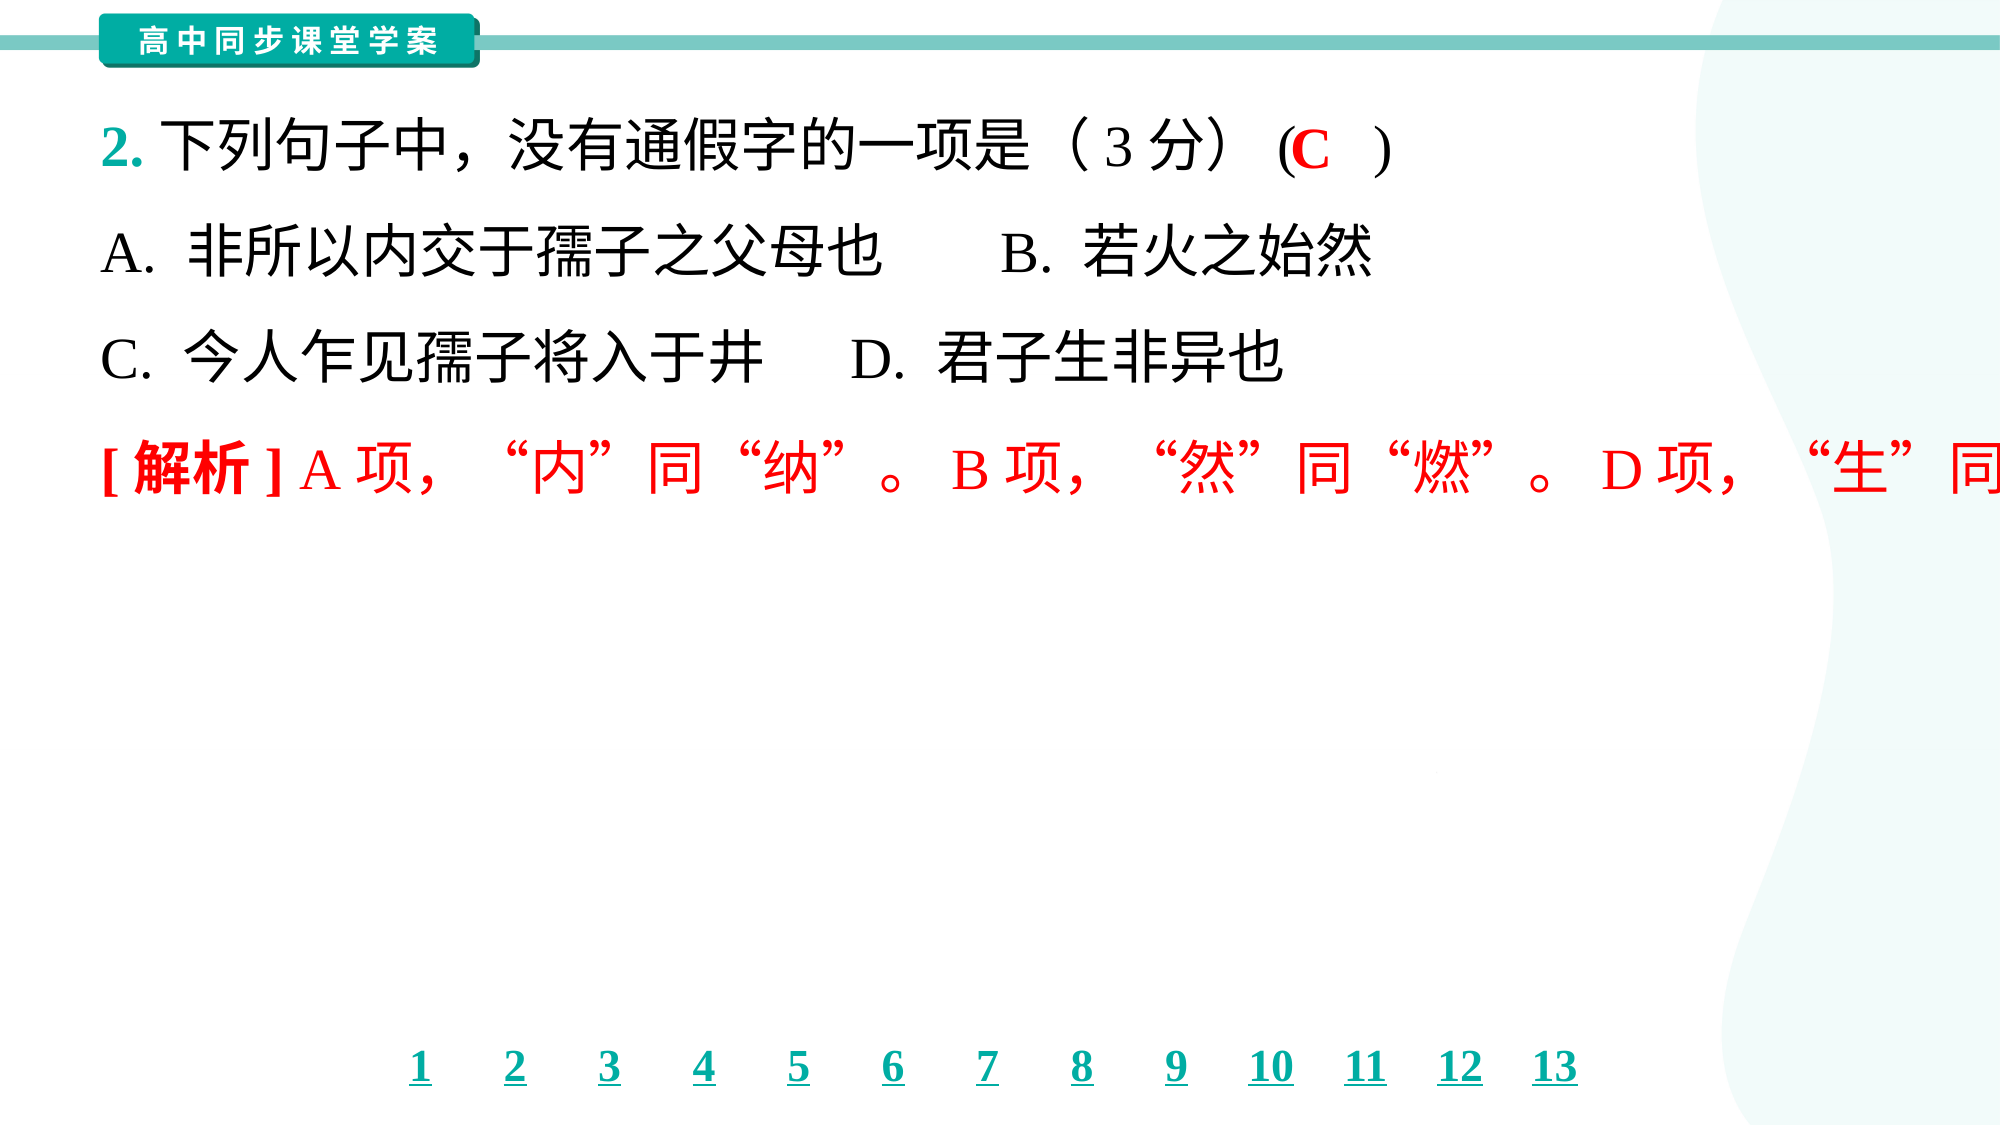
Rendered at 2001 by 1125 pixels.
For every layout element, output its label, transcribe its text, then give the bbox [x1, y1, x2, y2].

text_box C [1268, 76, 1354, 177]
picture [0, 0, 2000, 1125]
text_box [解析] A项，“内”同“纳”。B项，“然”同“燃”。D项，“生”同“性”。 [100, 398, 1899, 501]
text_box 2.下列句子中，没有通假字的一项是（3分）( ) [1354, 76, 1899, 177]
text_box 2.下列句子中，没有通假字的一项是（3分）( ) [100, 76, 1268, 177]
text_box A. 非所以内交于孺子之父母也 B. 若火之始然 C. 今人乍见孺子将入于井 D. 君子生非异也 [100, 177, 1899, 391]
